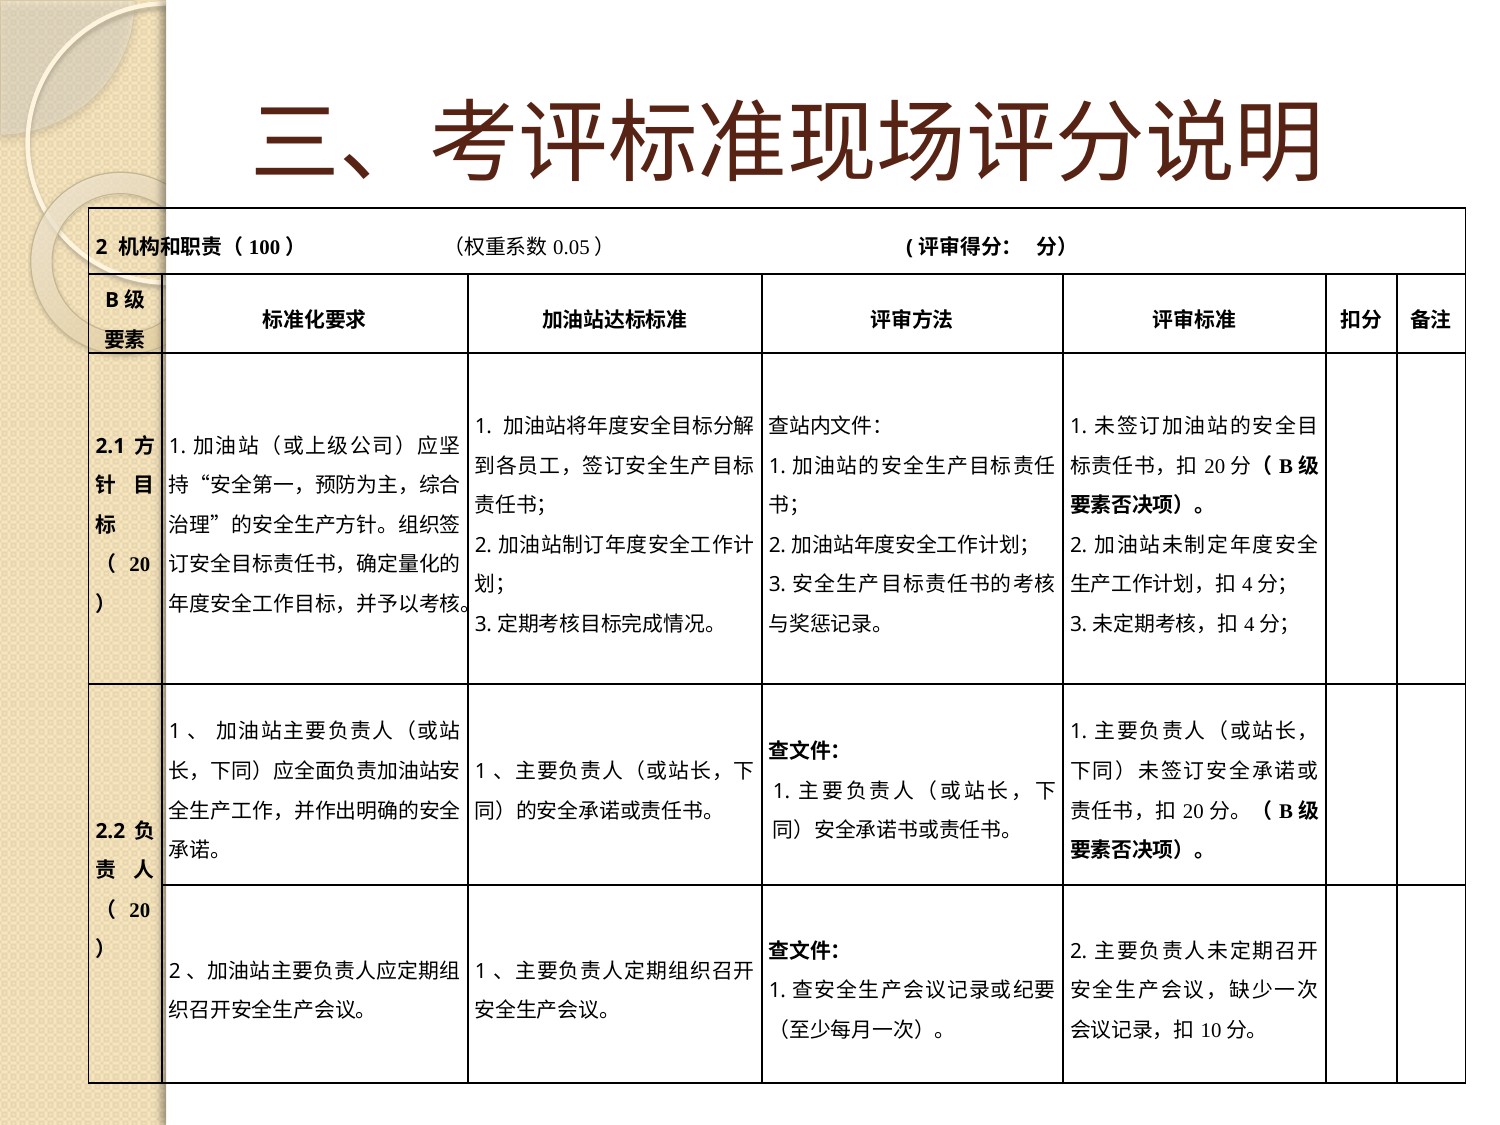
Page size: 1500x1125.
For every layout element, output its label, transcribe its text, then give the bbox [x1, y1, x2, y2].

table_cell 评审方法 [763, 275, 1062, 352]
table_cell 1.主要负责人（或站长，下同）未签订安全承诺或责任书，扣20分。（B级要素否决项）。 [1064, 685, 1325, 884]
table_cell 2.主要负责人未定期召开安全生产会议，缺少一次会议记录，扣10分。 [1064, 886, 1325, 1082]
table_cell 2、加油站主要负责人应定期组织召开安全生产会议。 [163, 886, 467, 1082]
table_cell 扣分 [1327, 275, 1396, 352]
table_cell [1327, 354, 1396, 683]
table_cell [1327, 886, 1396, 1082]
table_cell 备注 [1398, 275, 1465, 352]
table_cell 1、主要负责人定期组织召开安全生产会议。 [469, 886, 761, 1082]
table_cell 1.加油站（或上级公司）应坚持“安全第一，预防为主，综合治理”的安全生产方针。组织签订安全目标责任书，确定量化的年度安全工作目标，并予以考核。 [163, 354, 467, 683]
table_cell 1、 加油站主要负责人（或站长，下同）应全面负责加油站安全生产工作，并作出明确的安全承诺。 [163, 685, 467, 884]
table_cell 1. 加油站将年度安全目标分解到各员工，签订安全生产目标责任书； 2.加油站制订年度安全工作计划； 3.定期考核目标完成情况。 [469, 354, 761, 683]
table_cell 2.2负责人（20） [89, 685, 161, 1082]
table_cell [1398, 886, 1465, 1082]
title 三、考评标准现场评分说明 [235, 45, 1466, 207]
table_cell 1.未签订加油站的安全目标责任书，扣20分（B级要素否决项）。 2.加油站未制定年度安全生产工作计划，扣4分； 3.未定期考核，扣4分； [1064, 354, 1325, 683]
table_cell [1327, 685, 1396, 884]
table_cell 查站内文件： 1.加油站的安全生产目标责任书； 2.加油站年度安全工作计划； 3.安全生产目标责任书的考核与奖惩记录。 [763, 354, 1062, 683]
table_cell 查文件： 1.主要负责人（或站长，下同）安全承诺书或责任书。 [763, 685, 1062, 884]
table_cell 评审标准 [1064, 275, 1325, 352]
table_cell 查文件： 1.查安全生产会议记录或纪要（至少每月一次）。 [763, 886, 1062, 1082]
table_header 2 机构和职责（100） （权重系数0.05） (评审得分： 分） [89, 209, 1465, 273]
table_cell 2.1方针目标（20） [89, 354, 161, 683]
table_cell 1、主要负责人（或站长，下同）的安全承诺或责任书。 [469, 685, 761, 884]
table_cell 加油站达标标准 [469, 275, 761, 352]
table_cell [1398, 354, 1465, 683]
table_cell [1398, 685, 1465, 884]
table_cell 标准化要求 [163, 275, 467, 352]
table_cell B级要素 [89, 275, 161, 352]
